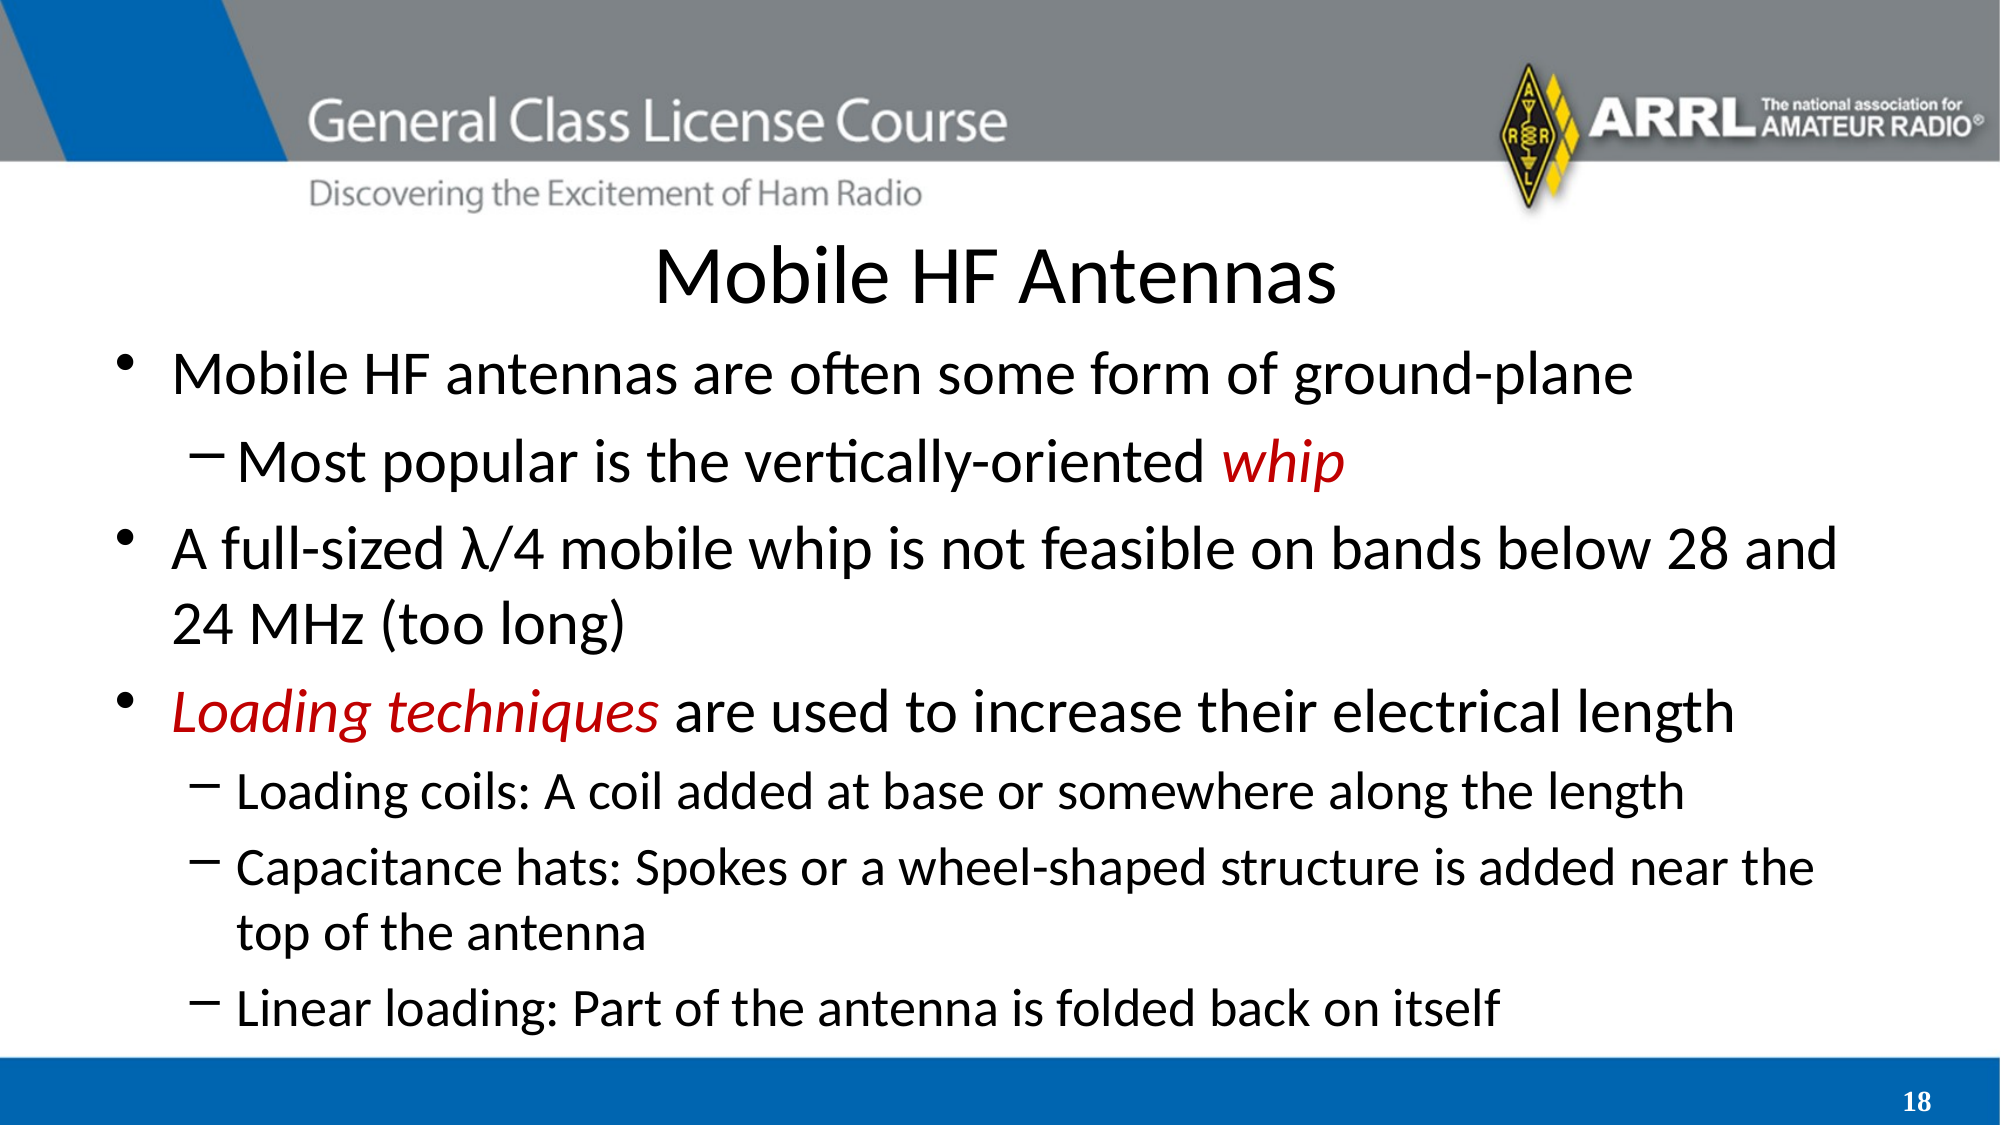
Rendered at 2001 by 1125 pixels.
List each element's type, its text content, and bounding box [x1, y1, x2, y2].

picture [0, 0, 2001, 1125]
list Mobile HF antennas are often some form of ground-plane Most popular is the vertically-oriented whip A full-sized λ/4 mobile whip is not feasible on bands below 28 and 24 MHz (too long) Loading techniques are used to increase their electrical length Loading coils: A coil added at base or somewhere along the length Capacitance hats: Spokes or a wheel-shaped structure is added near the top of the antenna Linear loading: Part of the antenna is folded back on itself [99, 324, 1900, 1075]
title Mobile HF Antennas [96, 212, 1897, 356]
